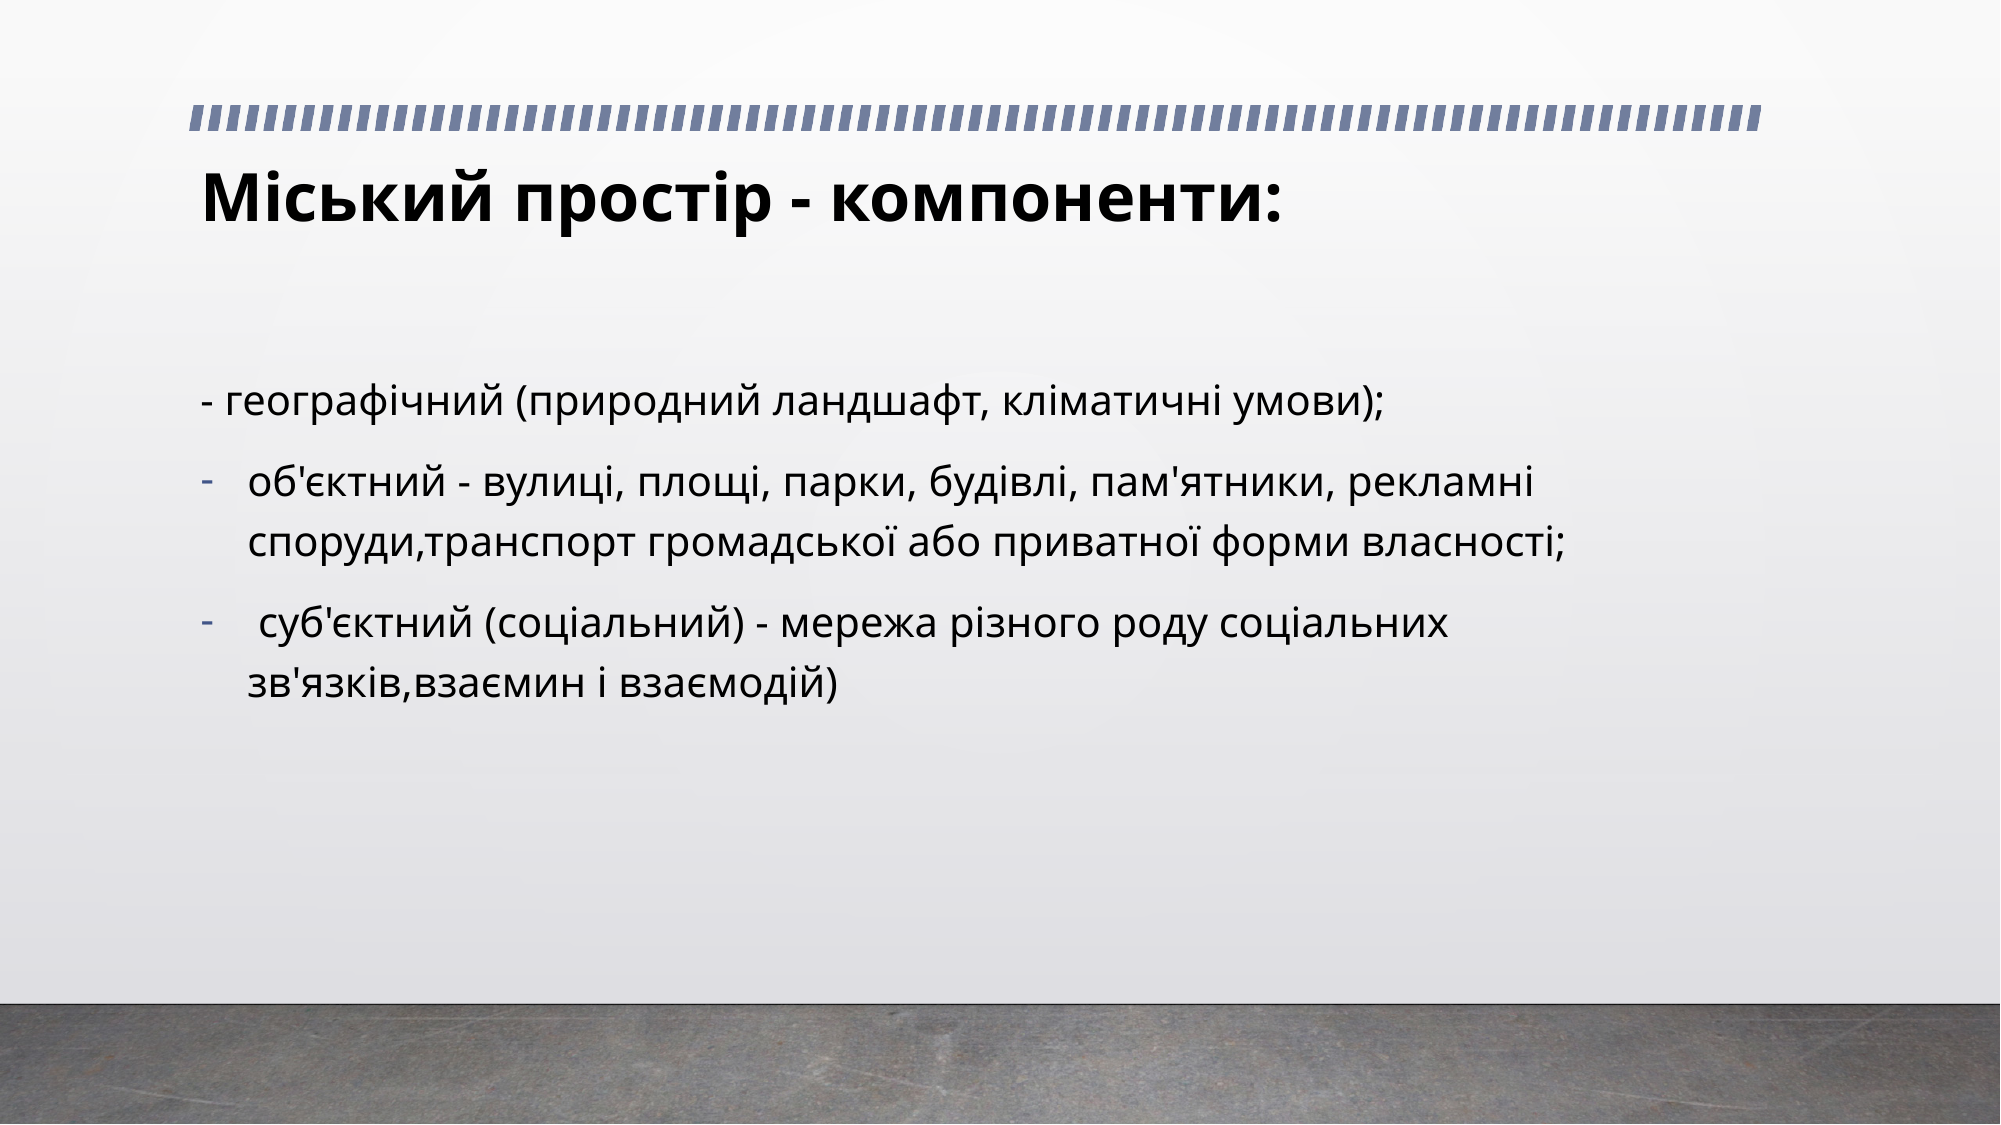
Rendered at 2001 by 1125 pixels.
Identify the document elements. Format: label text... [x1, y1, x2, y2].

list - географічний (природний ландшафт, кліматичні умови); об'єктний - вулиці, площі, парки, будівлі, пам'ятники, рекламні споруди,транспорт громадської або приватної форми власності; суб'єктний (соціальний) - мережа різного роду соціальних зв'язків,взаємин і взаємодій) [185, 356, 1761, 897]
picture [0, 1004, 2000, 1124]
title Міський простір - компоненти: [185, 156, 1761, 329]
